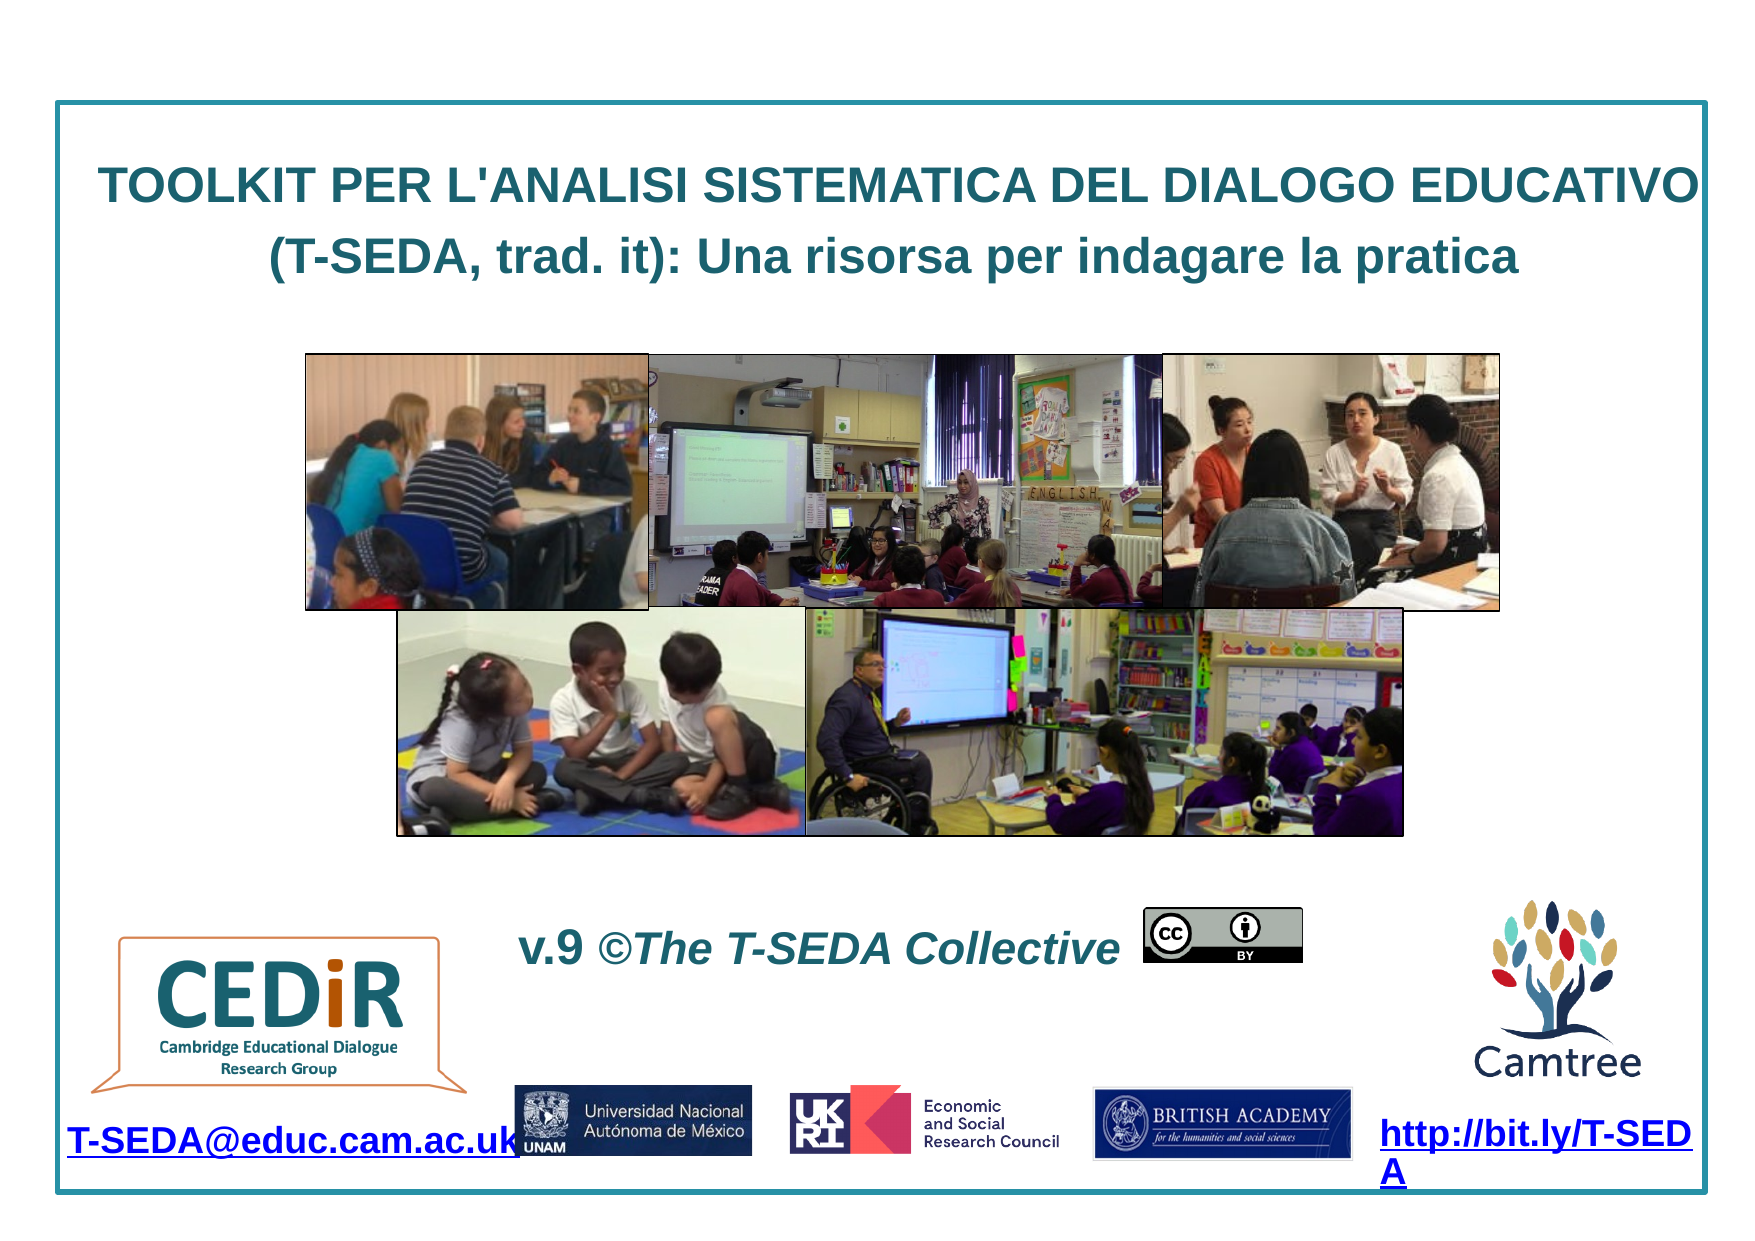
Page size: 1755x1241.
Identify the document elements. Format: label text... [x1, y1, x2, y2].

text_box [89, 932, 468, 1095]
picture [1426, 864, 1690, 1127]
text_box [514, 1085, 753, 1156]
text_box [57, 360, 1706, 1193]
text_box v.9 ©The T-SEDA Collective [499, 868, 1189, 977]
text_box (T-SEDA, trad. it): Una risorsa per indagare la pratica [89, 223, 1697, 284]
text_box [789, 1085, 1059, 1154]
text_box [57, 102, 1706, 112]
text_box http://bit.ly/T-SEDA [1364, 1101, 1722, 1162]
text_box [1092, 1086, 1354, 1162]
picture [1143, 907, 1303, 963]
text_box T-SEDA@educ.cam.ac.uk [6, 1116, 607, 1202]
title TOOLKIT PER L'ANALISI SISTEMATICA DEL DIALOGO EDUCATIVO [0, 112, 1753, 360]
